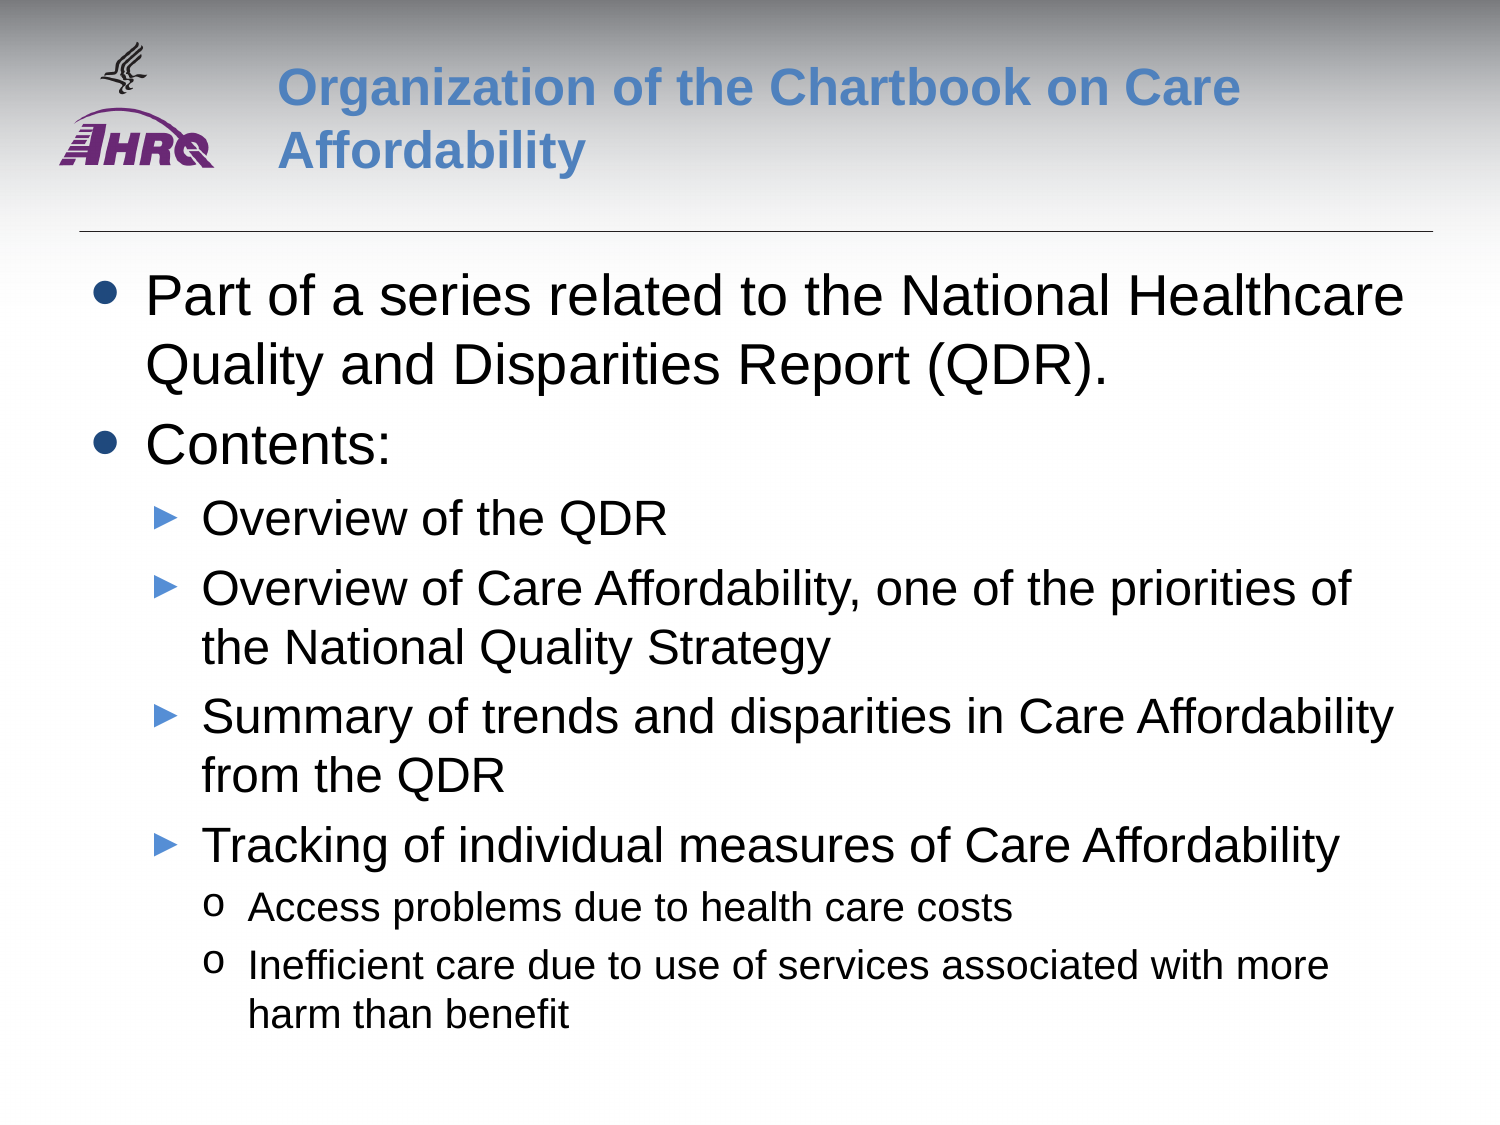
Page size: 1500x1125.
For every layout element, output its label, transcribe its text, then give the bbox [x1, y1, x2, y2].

picture [0, 0, 1500, 1125]
list Part of a series related to the National Healthcare Quality and Disparities Report (QDR). Contents: Overview of the QDR Overview of Care Affordability, one of the priorities of the National Quality Strategy Summary of trends and disparities in Care Affordability from the QDR Tracking of individual measures of Care Affordability Access problems due to health care costs Inefficient care due to use of services associated with more harm than benefit [75, 249, 1425, 1113]
title Organization of the Chartbook on Care Affordability [262, 45, 1425, 188]
